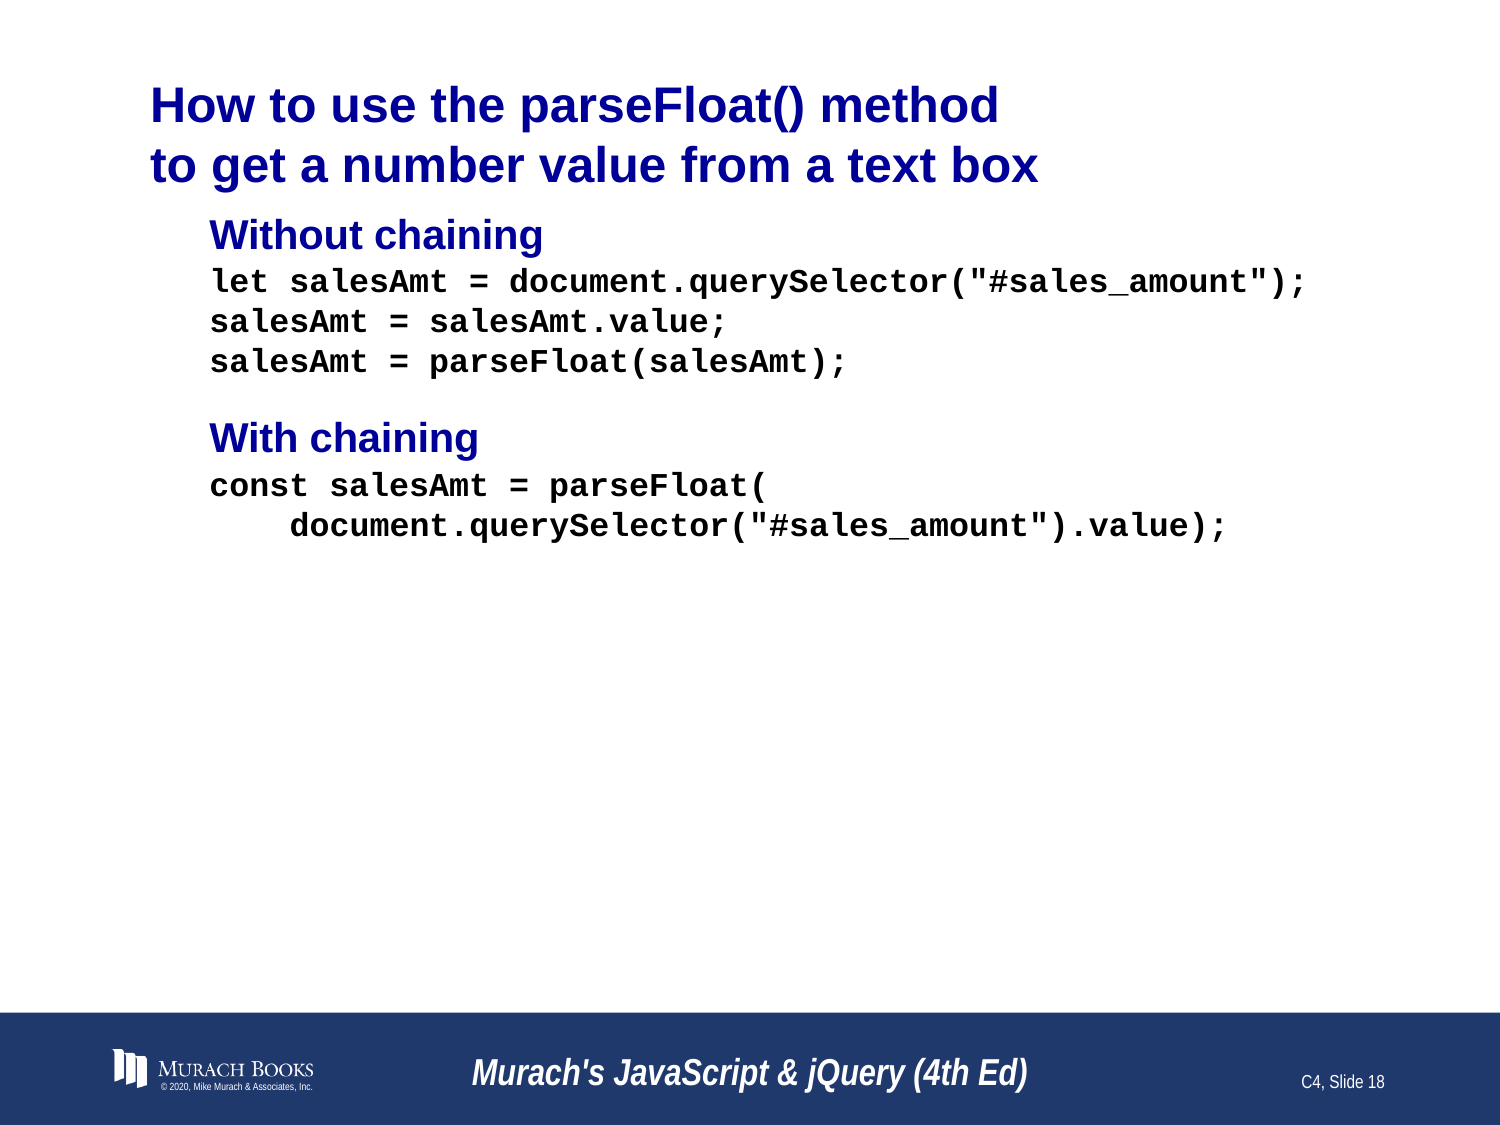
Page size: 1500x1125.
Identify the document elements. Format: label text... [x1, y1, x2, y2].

title How to use the parseFloat() method to get a number value from a text box [150, 72, 1350, 194]
slide_number Murach's JavaScript & jQuery (4th Ed) [463, 1025, 1050, 1100]
footer © 2020, Mike Murach & Associates, Inc. [12, 1025, 463, 1100]
list Without chaining let salesAmt = document.querySelector("#sales_amount"); salesAmt = salesAmt.value; salesAmt = parseFloat(salesAmt); With chaining const salesAmt = parseFloat( document.querySelector("#sales_amount").value); [137, 200, 1350, 1000]
slide_number C4, Slide 18 [1087, 1025, 1400, 1100]
